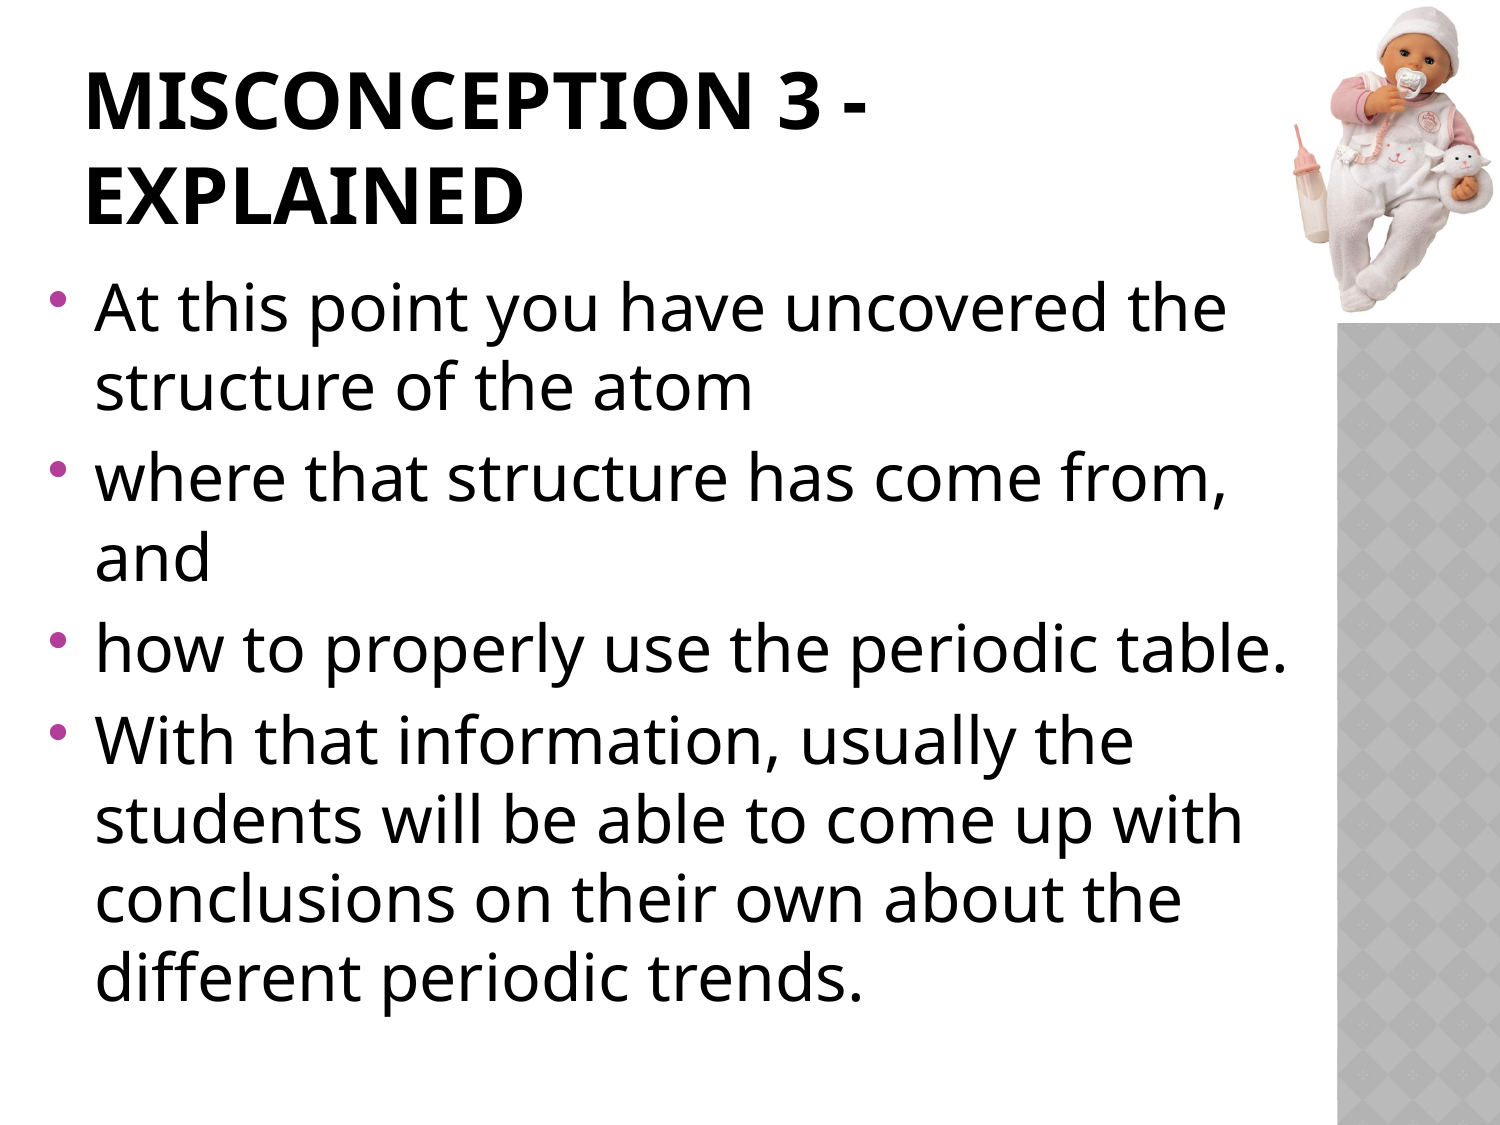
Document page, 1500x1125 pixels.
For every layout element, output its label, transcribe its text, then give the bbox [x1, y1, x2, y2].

picture [1287, 0, 1500, 323]
title Misconception 3 - Explained [75, 52, 1263, 240]
list At this point you have uncovered the structure of the atom where that structure has come from, and how to properly use the periodic table. With that information, usually the students will be able to come up with conclusions on their own about the different periodic trends. [35, 257, 1325, 1053]
